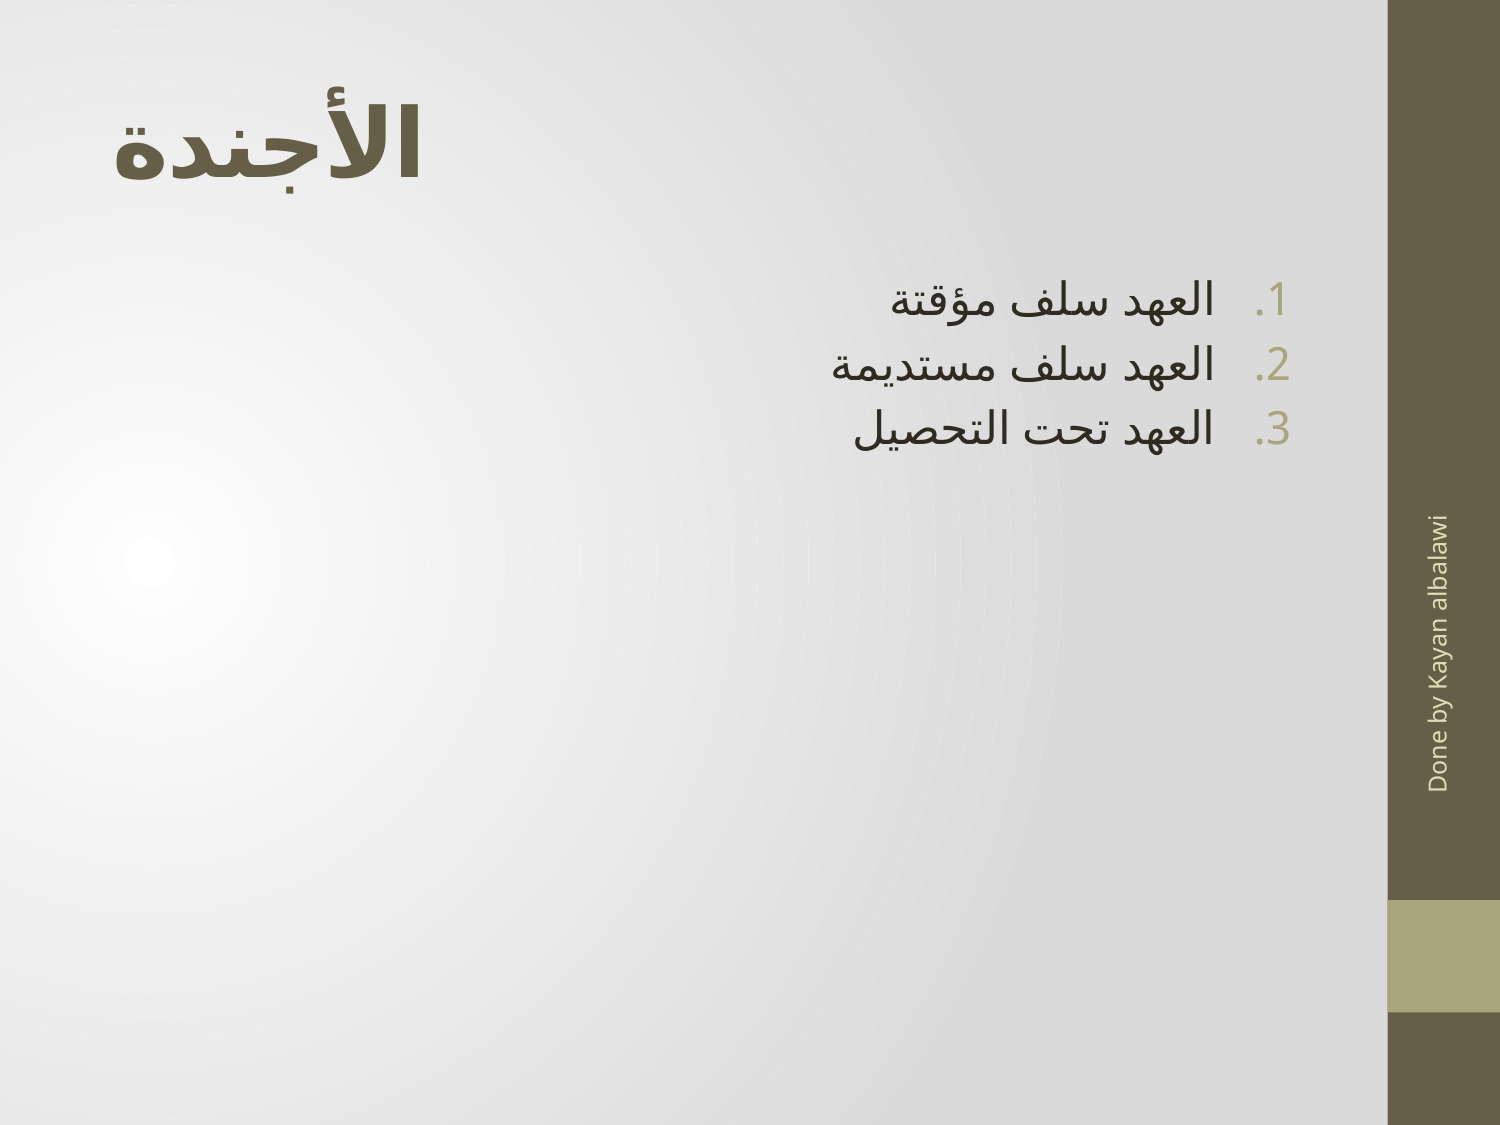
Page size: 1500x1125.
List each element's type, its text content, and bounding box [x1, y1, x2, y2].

title الأجندة [75, 45, 1325, 233]
footer Done by Kayan albalawi [1408, 500, 1469, 889]
list العهد سلف مؤقتة العهد سلف مستديمة العهد تحت التحصيل [75, 262, 1325, 1050]
